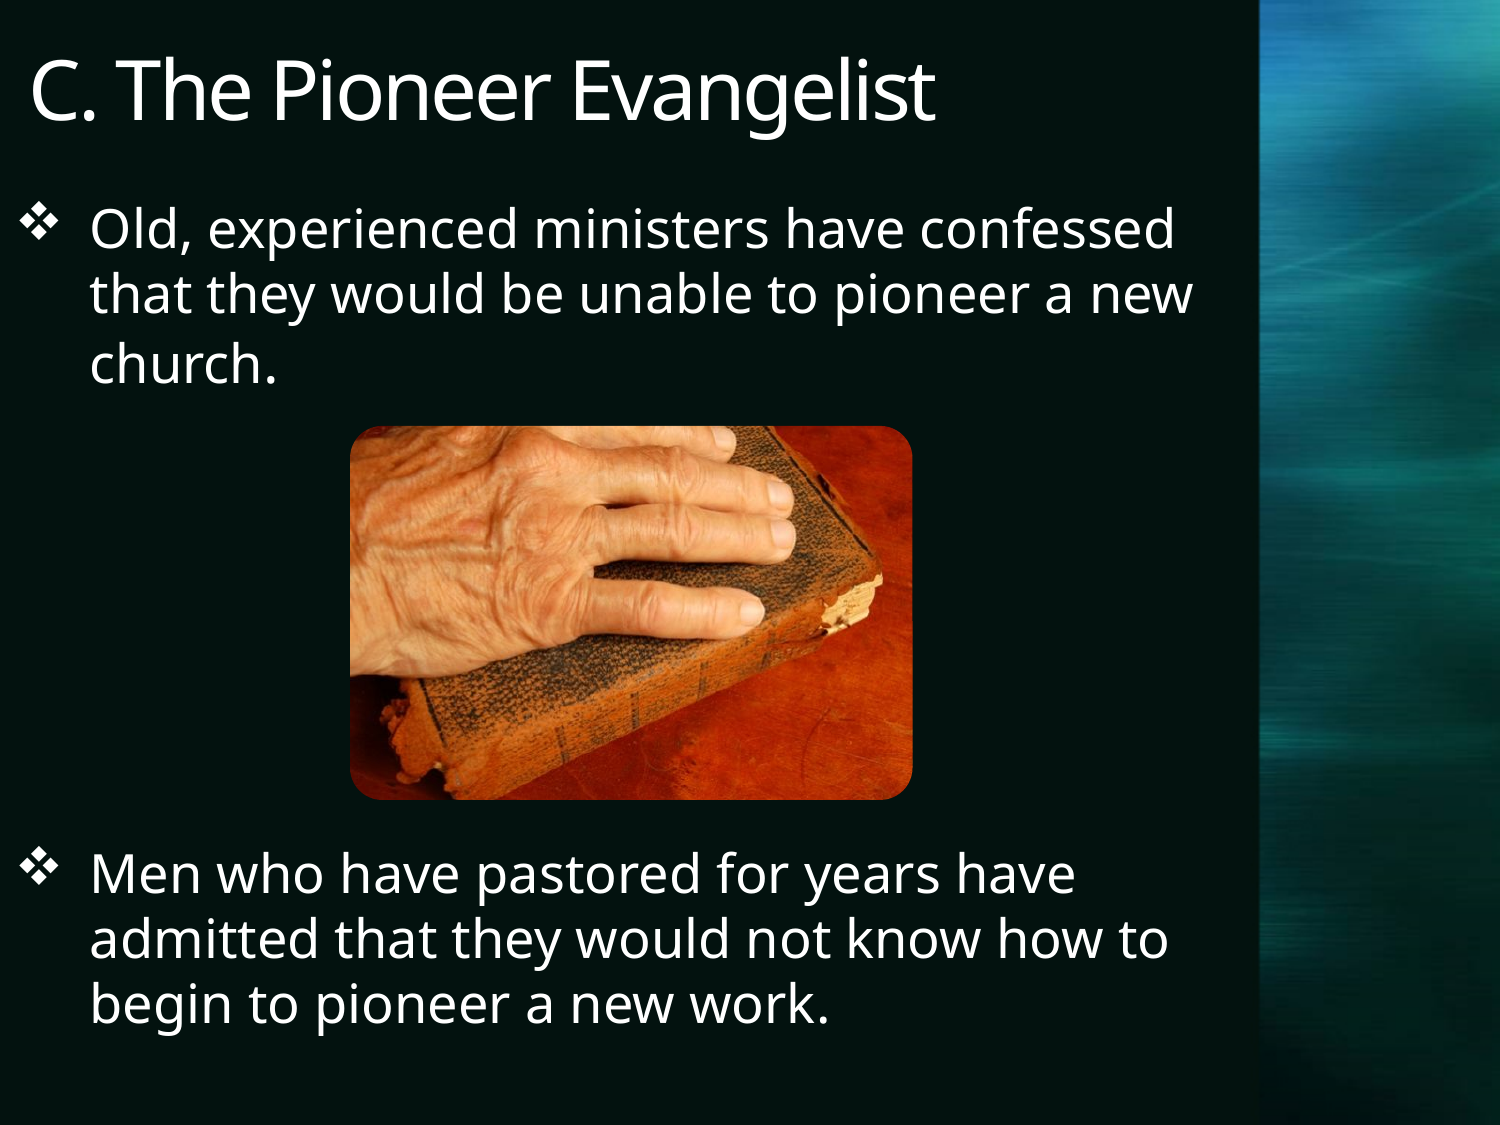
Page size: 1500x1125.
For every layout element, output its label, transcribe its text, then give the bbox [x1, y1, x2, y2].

picture [349, 425, 913, 801]
title C. The Pioneer Evangelist [28, 12, 1375, 175]
text_box Old, experienced ministers have confessed that they would be unable to pioneer a new church. Men who have pastored for years have admitted that they would not know how to begin to pioneer a new work. [0, 187, 1263, 1042]
picture [0, 0, 1500, 1125]
